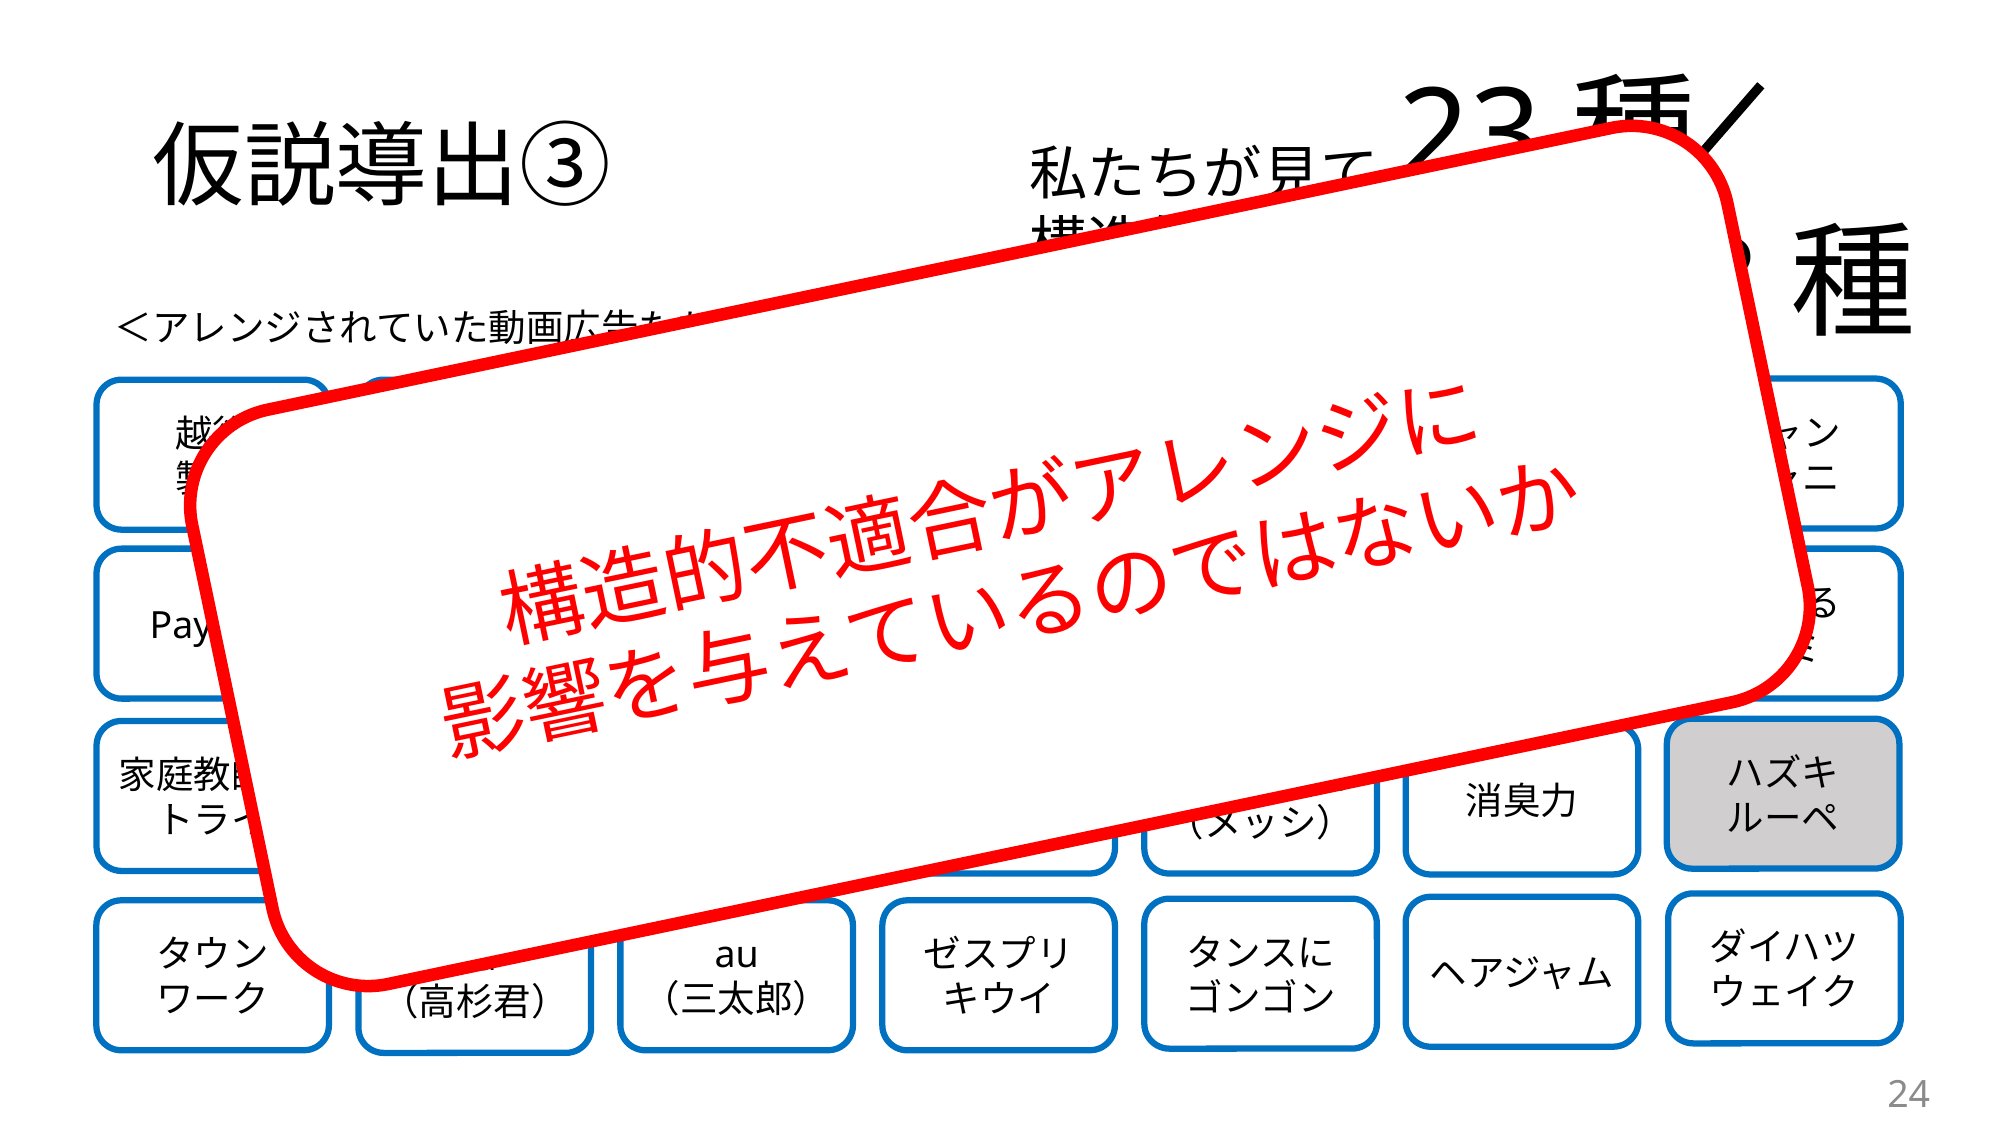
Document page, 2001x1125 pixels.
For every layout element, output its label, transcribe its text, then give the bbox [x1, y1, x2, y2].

text_box タンスに ゴンゴン [1143, 897, 1378, 1050]
text_box ハズキ ルーペ [1665, 717, 1901, 870]
text_box Paypay [95, 547, 227, 700]
text_box ゼスプリ キウイ [881, 899, 1116, 1052]
text_box さける グミ [1747, 547, 1902, 700]
title 仮説導出③ [137, 59, 1405, 278]
text_box ダイハツ ウェイク [1667, 892, 1902, 1045]
text_box キャン ジャニ [1766, 377, 1902, 530]
text_box 越後 製菓 [95, 378, 329, 531]
text_box au （高杉君） [357, 943, 593, 1054]
text_box スカルプD （メッシ） [1143, 778, 1378, 875]
text_box ヘアジャム [1404, 895, 1640, 1048]
text_box 私たちが見て 構造的不適合を 感じた数 [1014, 128, 1405, 251]
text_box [1405, 44, 1909, 361]
text_box 消臭力 [1404, 726, 1640, 876]
text_box マクド ナルド [363, 378, 409, 388]
text_box au （三太郎） [619, 899, 855, 1052]
text_box 家庭教師のトライ [95, 719, 263, 872]
slide_number 24 [1495, 1065, 1946, 1125]
text_box タウン ワーク [95, 899, 330, 1052]
text_box ワンダー コア [918, 833, 1116, 875]
text_box ＜アレンジされていた動画広告たち＞ [100, 296, 767, 357]
text_box 構造的不適合がアレンジに 影響を与えているのではないか [189, 170, 1811, 988]
